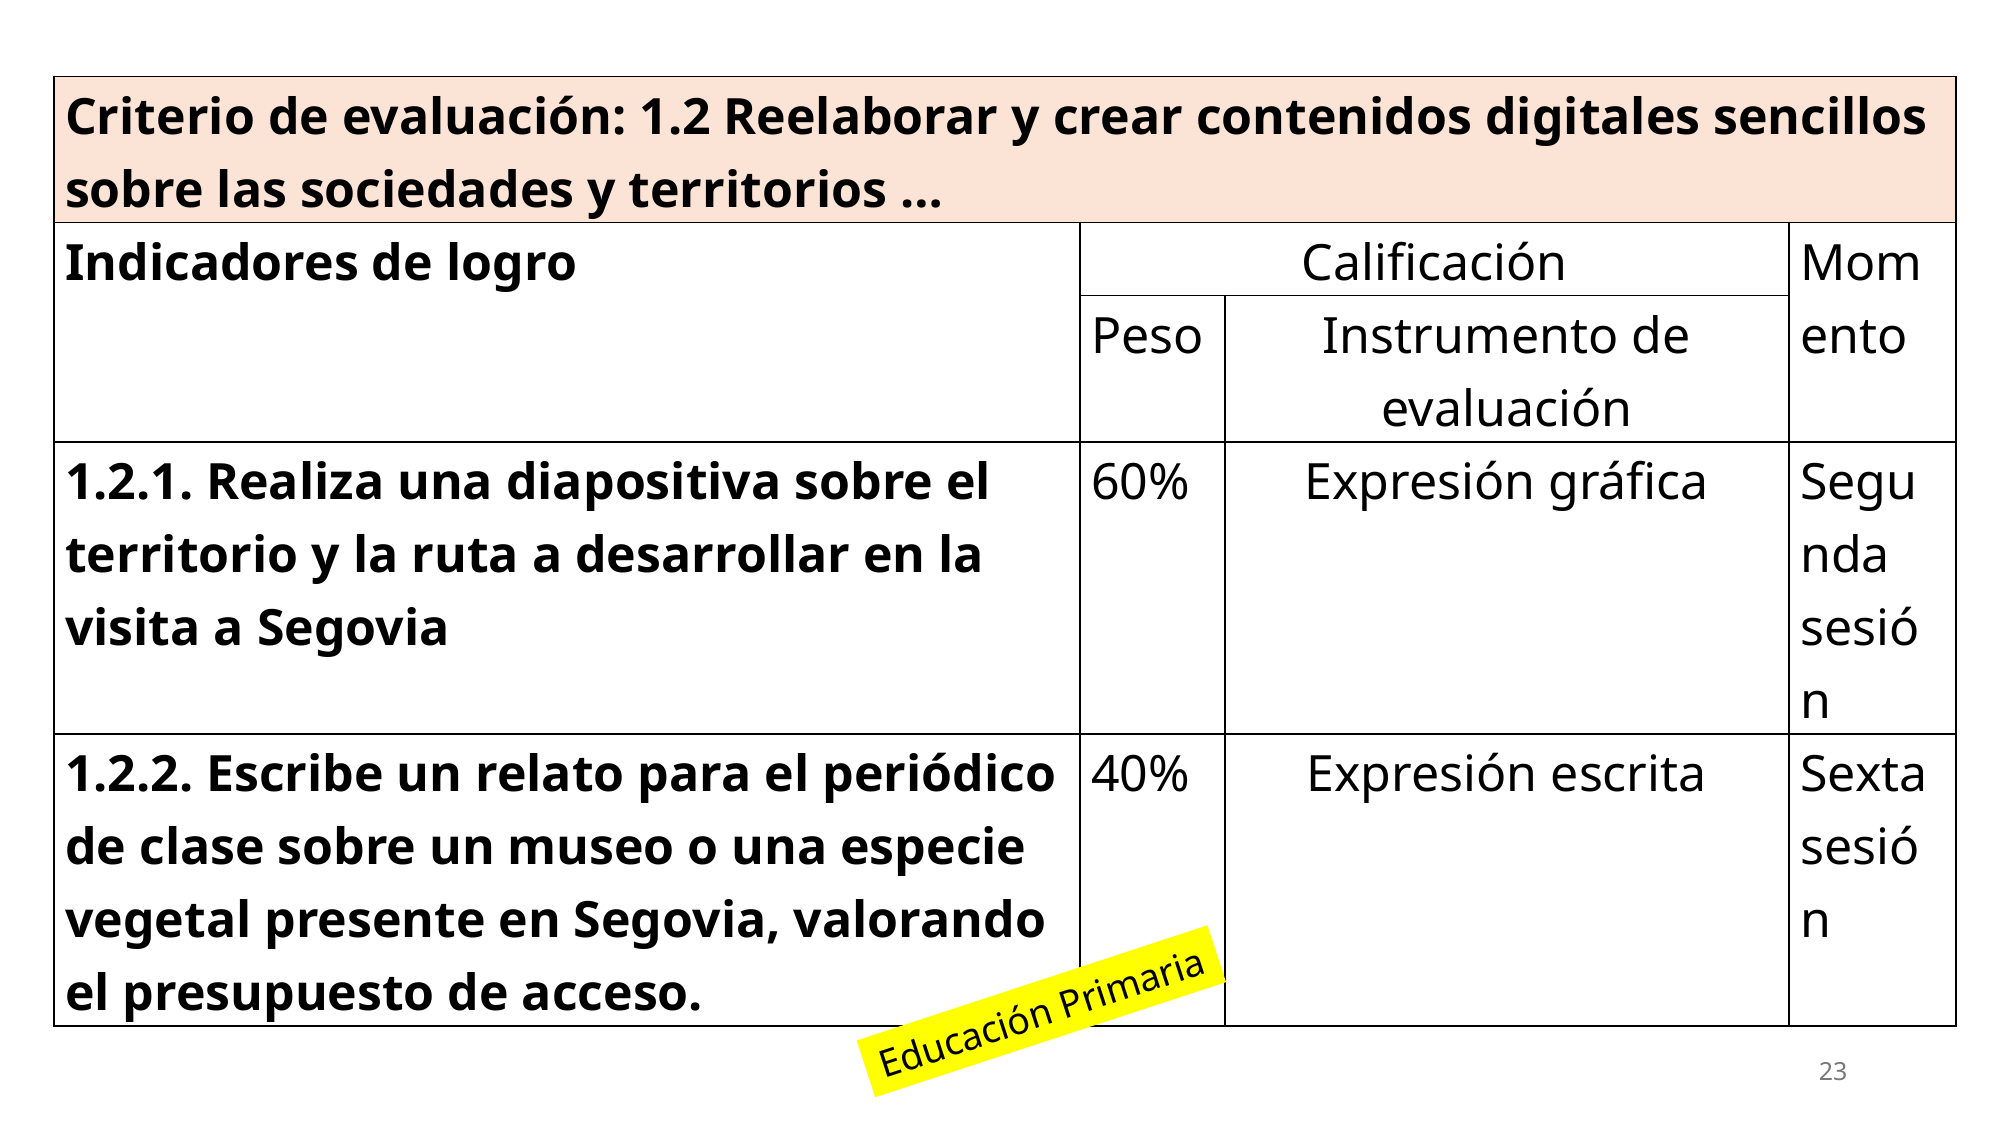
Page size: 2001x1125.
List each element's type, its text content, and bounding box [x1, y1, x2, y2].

table_cell 40% [1081, 735, 1224, 972]
slide_number 23 [1412, 1042, 1863, 1103]
table_cell Indicadores de logro [55, 223, 1079, 441]
table_cell 1.2.1. Realiza una diapositiva sobre el territorio y la ruta a desarrollar en la visita a Segovia [55, 443, 1079, 733]
table_cell Expresión gráfica [1226, 443, 1788, 733]
table_cell Momento [1790, 223, 1955, 441]
table_cell Segunda sesión [1790, 443, 1955, 733]
table_cell Sexta sesión [1790, 735, 1955, 1025]
table_cell 60% [1081, 443, 1224, 733]
text_box Educación Primaria [856, 925, 1227, 1098]
table_cell Calificación [1081, 223, 1788, 295]
table_cell Instrumento de evaluación [1226, 296, 1788, 441]
table_header Criterio de evaluación: 1.2 Reelaborar y crear contenidos digitales sencillos sobre las sociedades y territorios … [55, 77, 1955, 222]
table_cell 40% [1099, 984, 1224, 1025]
table_cell 1.2.2. Escribe un relato para el periódico de clase sobre un museo o una especie vegetal presente en Segovia, valorando el presupuesto de acceso. [55, 735, 1079, 1025]
table_cell Peso [1081, 296, 1224, 441]
table_cell Expresión escrita [1226, 735, 1788, 1025]
